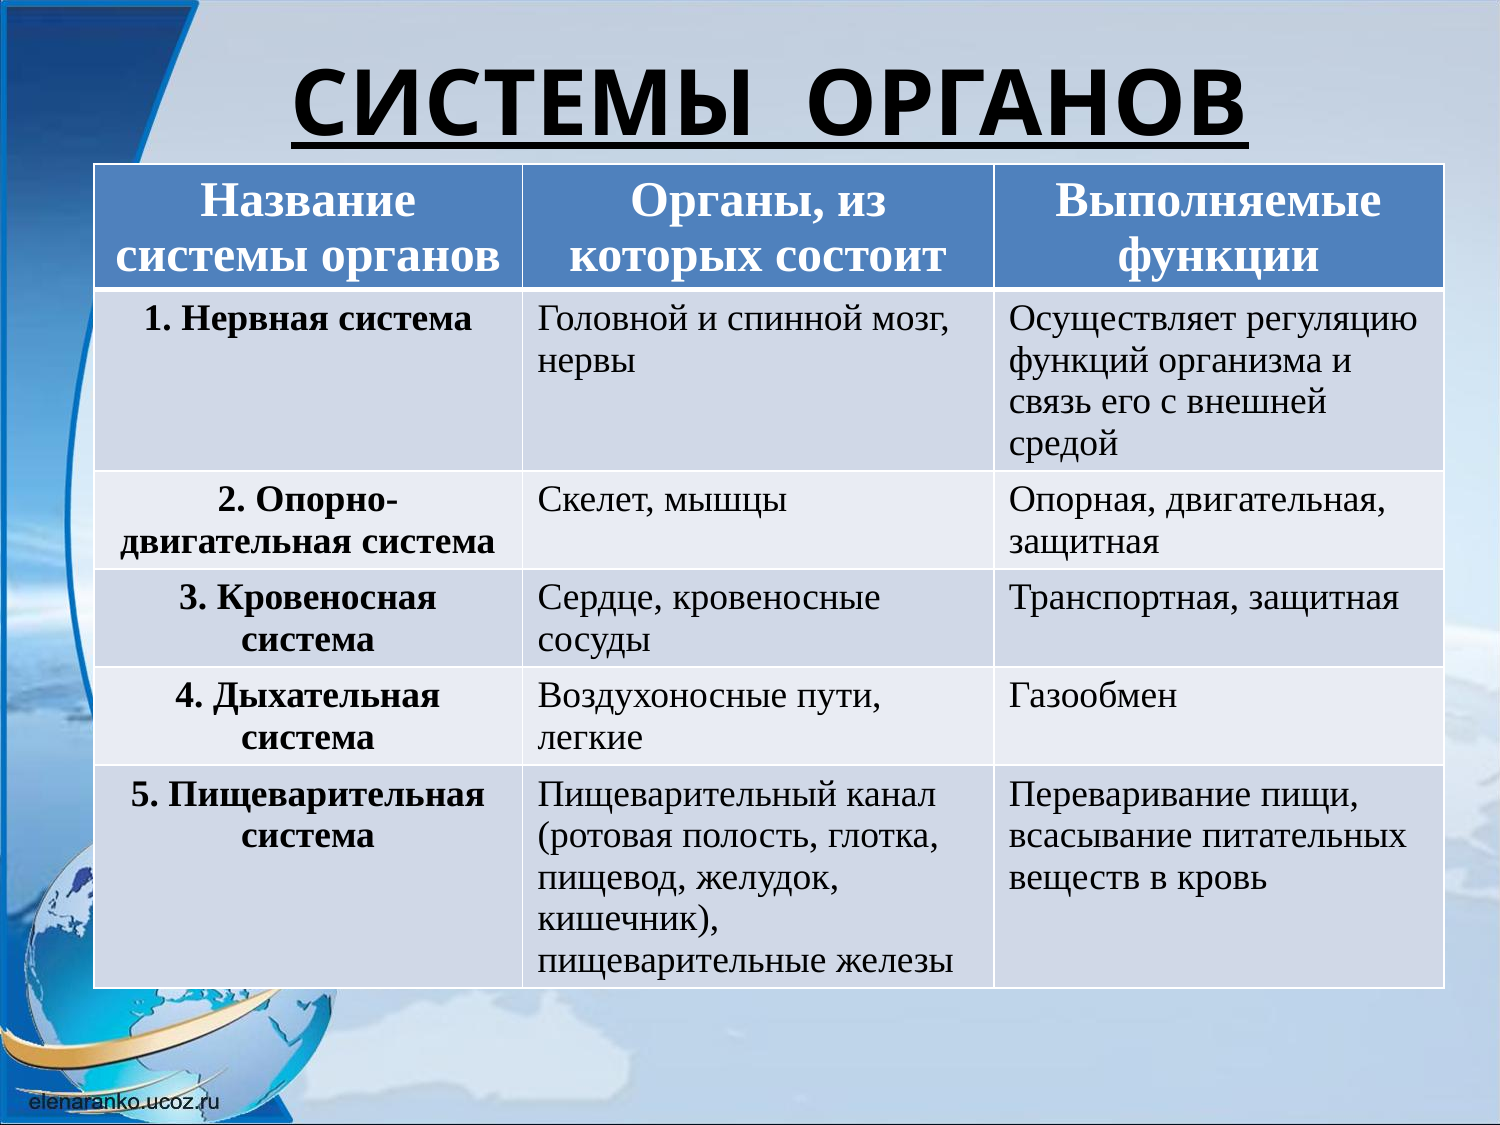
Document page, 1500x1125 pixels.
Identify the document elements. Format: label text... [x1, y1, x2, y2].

table_cell Пищеварительный канал (ротовая полость, глотка, пищевод, желудок, кишечник), пищеварительные железы [523, 766, 993, 987]
table_cell 5. Пищеварительная система [95, 766, 522, 987]
table_cell 1. Нервная система [95, 292, 522, 470]
table_header Органы, из которых состоит [523, 165, 993, 287]
table_cell 4. Дыхательная система [95, 668, 522, 764]
table_cell 3. Кровеносная система [95, 570, 522, 666]
title СИСТЕМЫ ОРГАНОВ [82, 23, 1432, 174]
table_header Выполняемые функции [995, 165, 1443, 287]
table_header Название системы органов [95, 165, 522, 287]
table_cell Скелет, мышцы [523, 472, 993, 568]
table_cell Транспортная, защитная [995, 570, 1443, 666]
table_cell Газообмен [995, 668, 1443, 764]
table_cell Осуществляет регуляцию функций организма и связь его с внешней средой [995, 292, 1443, 470]
table_cell Головной и спинной мозг, нервы [523, 292, 993, 470]
table_cell Опорная, двигательная, защитная [995, 472, 1443, 568]
table_cell Воздухоносные пути, легкие [523, 668, 993, 764]
table_cell 2. Опорно-двигательная система [95, 472, 522, 568]
table_cell Переваривание пищи, всасывание питательных веществ в кровь [995, 766, 1443, 987]
picture [0, 0, 1500, 1125]
table_cell Сердце, кровеносные сосуды [523, 570, 993, 666]
